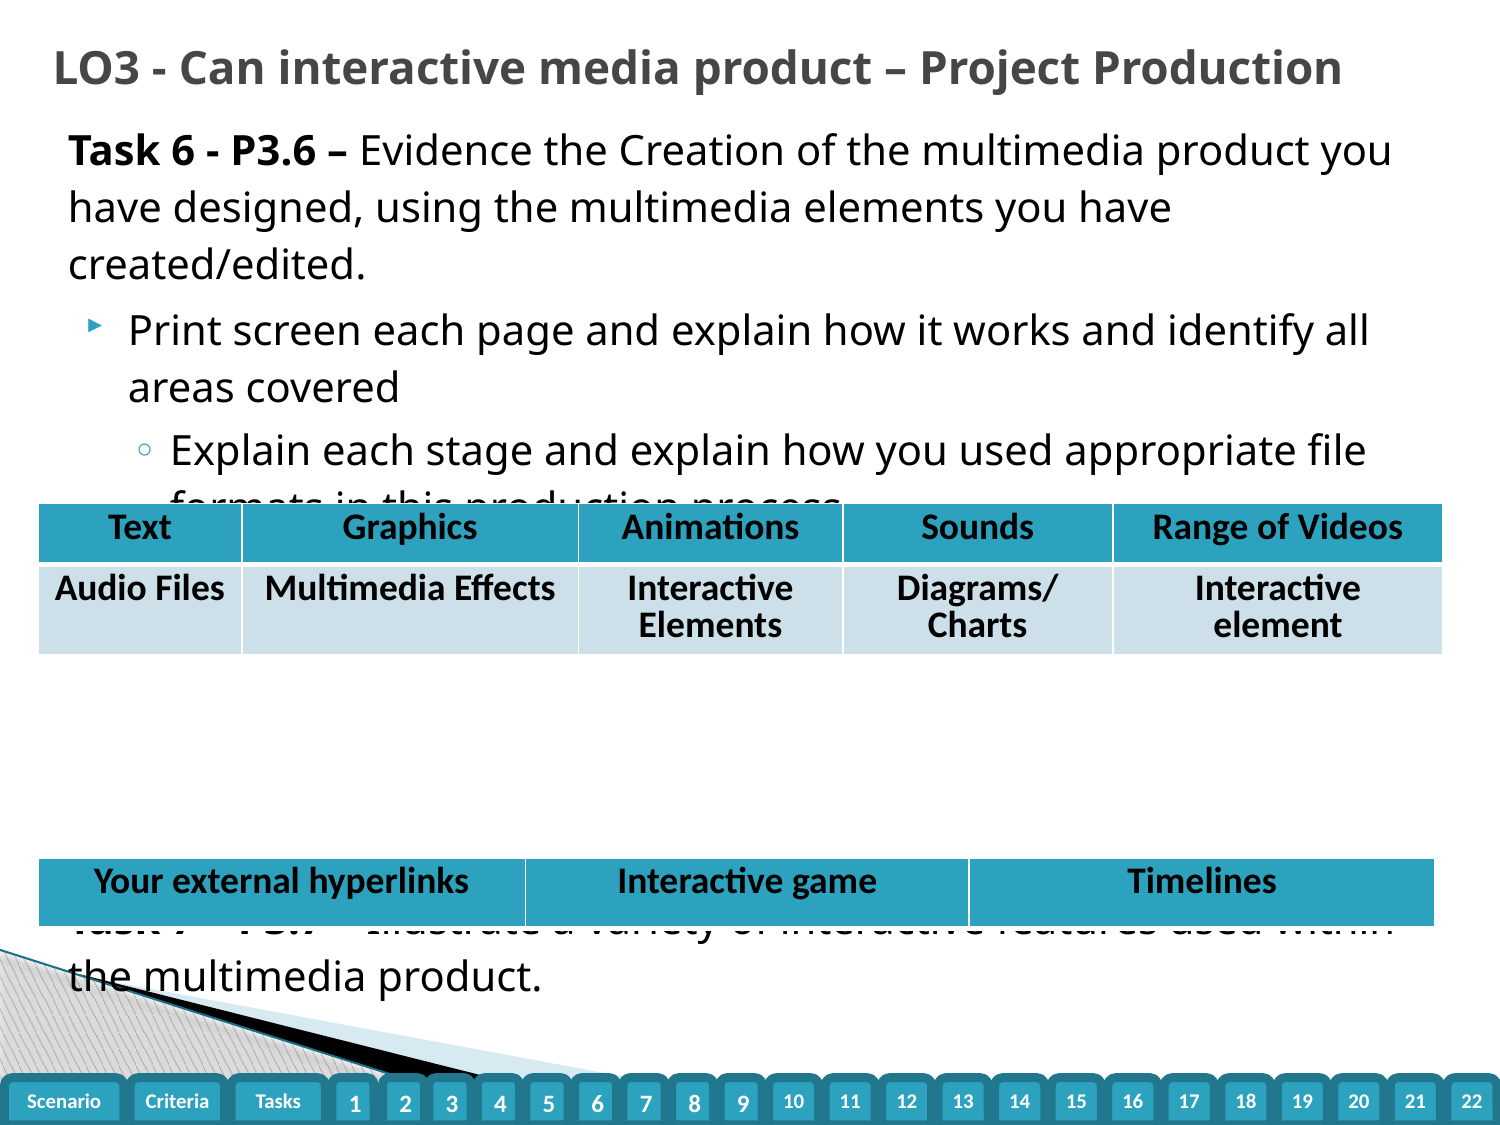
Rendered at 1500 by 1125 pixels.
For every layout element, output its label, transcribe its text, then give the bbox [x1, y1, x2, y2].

table_header Timelines [970, 859, 1434, 926]
table_header Your external hyperlinks [39, 859, 525, 926]
table_cell Interactive Elements [579, 567, 842, 654]
list Task 6 - P3.6 – Evidence the Creation of the multimedia product you have designed, using the multimedia elements you have created/edited. Print screen each page and explain how it works and identify all areas covered Explain each stage and explain how you used appropriate file formats in this production process. Task 7 – P3.7 – Illustrate a variety of interactive features used within the multimedia product. [53, 114, 1459, 1047]
table_cell Audio Files [39, 567, 241, 654]
table_header Range of Videos [1114, 504, 1442, 562]
table_cell Diagrams/ Charts [844, 567, 1112, 654]
text_box LO3 - Can interactive media product – Project Production [37, 19, 1471, 114]
table_header Graphics [243, 504, 578, 562]
table_header Sounds [844, 504, 1112, 562]
table_header Text [39, 504, 241, 562]
table_header Interactive game [526, 859, 968, 926]
table_cell Interactive element [1114, 567, 1442, 654]
table_header Animations [579, 504, 842, 562]
table_cell Multimedia Effects [243, 567, 578, 654]
